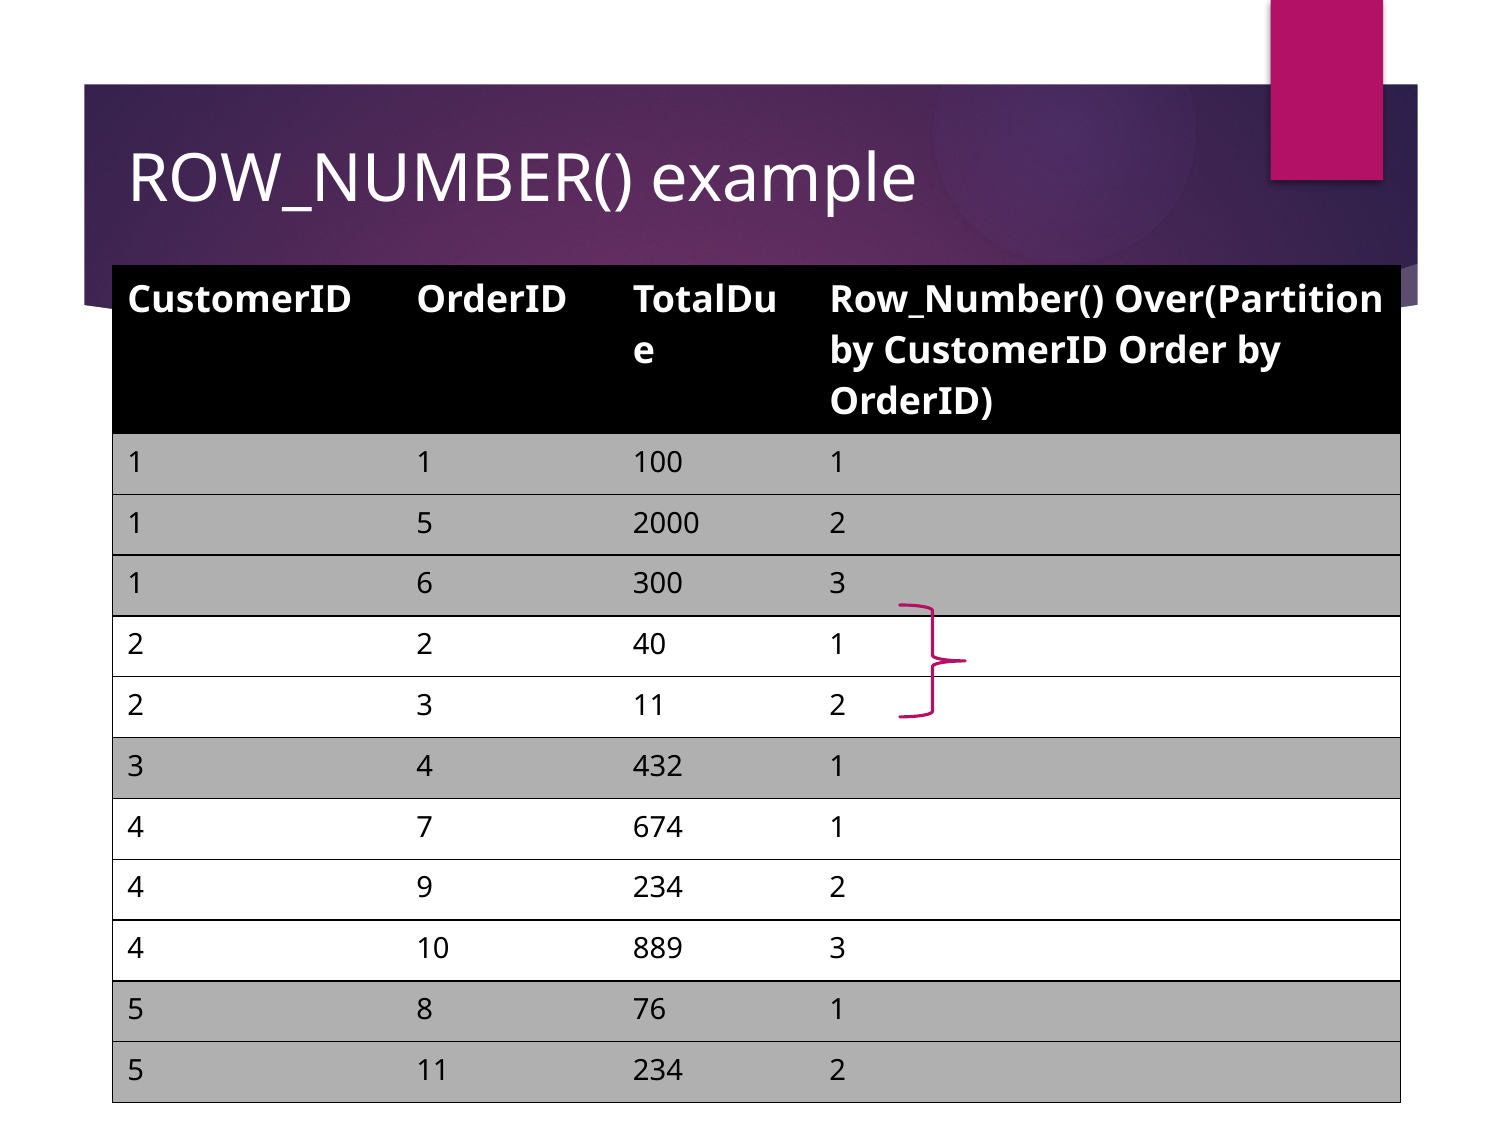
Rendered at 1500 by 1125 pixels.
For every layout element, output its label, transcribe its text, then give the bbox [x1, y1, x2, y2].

table_cell 5 [113, 982, 401, 1041]
table_cell 4 [113, 799, 401, 859]
table_cell 300 [618, 556, 814, 615]
slide_number [1259, 48, 1390, 175]
table_header CustomerID [113, 266, 401, 433]
table_cell 432 [618, 738, 814, 798]
table_cell 1 [401, 434, 618, 494]
table_cell 6 [401, 556, 618, 615]
table_cell 5 [113, 1042, 401, 1102]
table_cell 1 [113, 556, 401, 615]
table_cell 40 [618, 617, 814, 676]
table_cell 2000 [618, 495, 814, 554]
table_cell 10 [401, 921, 618, 980]
table_cell 7 [401, 799, 618, 859]
table_header OrderID [401, 266, 618, 433]
table_cell 2 [814, 677, 1400, 737]
table_cell 1 [814, 982, 1400, 1041]
table_header Row_Number() Over(Partition by CustomerID Order by OrderID) [814, 266, 1400, 433]
table_cell 1 [113, 434, 401, 494]
title ROW_NUMBER() example [112, 118, 1463, 231]
table_cell 3 [814, 921, 1400, 980]
table_cell 1 [935, 617, 1400, 676]
table_cell 4 [113, 921, 401, 980]
table_cell 2 [814, 1042, 1400, 1102]
table_cell 11 [401, 1042, 618, 1102]
table_cell 234 [618, 860, 814, 919]
table_cell 76 [618, 982, 814, 1041]
table_cell 1 [814, 617, 899, 676]
table_cell 234 [618, 1042, 814, 1102]
table_cell 2 [113, 617, 401, 676]
table_cell 1 [814, 738, 1400, 798]
table_cell 8 [401, 982, 618, 1041]
table_cell 3 [814, 556, 1400, 615]
table_cell 100 [618, 434, 814, 494]
table_cell 674 [618, 799, 814, 859]
table_cell 3 [401, 677, 618, 737]
table_cell 2 [814, 495, 1400, 554]
text_box [898, 603, 967, 719]
table_cell 3 [113, 738, 401, 798]
table_cell 4 [401, 738, 618, 798]
table_cell 5 [401, 495, 618, 554]
table_cell 2 [113, 677, 401, 737]
table_cell 2 [814, 860, 1400, 919]
table_cell 1 [113, 495, 401, 554]
table_cell 4 [113, 860, 401, 919]
table_cell 11 [618, 677, 814, 737]
table_cell 1 [814, 434, 1400, 494]
table_cell 889 [618, 921, 814, 980]
table_header TotalDue [618, 266, 814, 433]
table_cell 9 [401, 860, 618, 919]
table_cell 2 [401, 617, 618, 676]
table_cell 1 [814, 799, 1400, 859]
